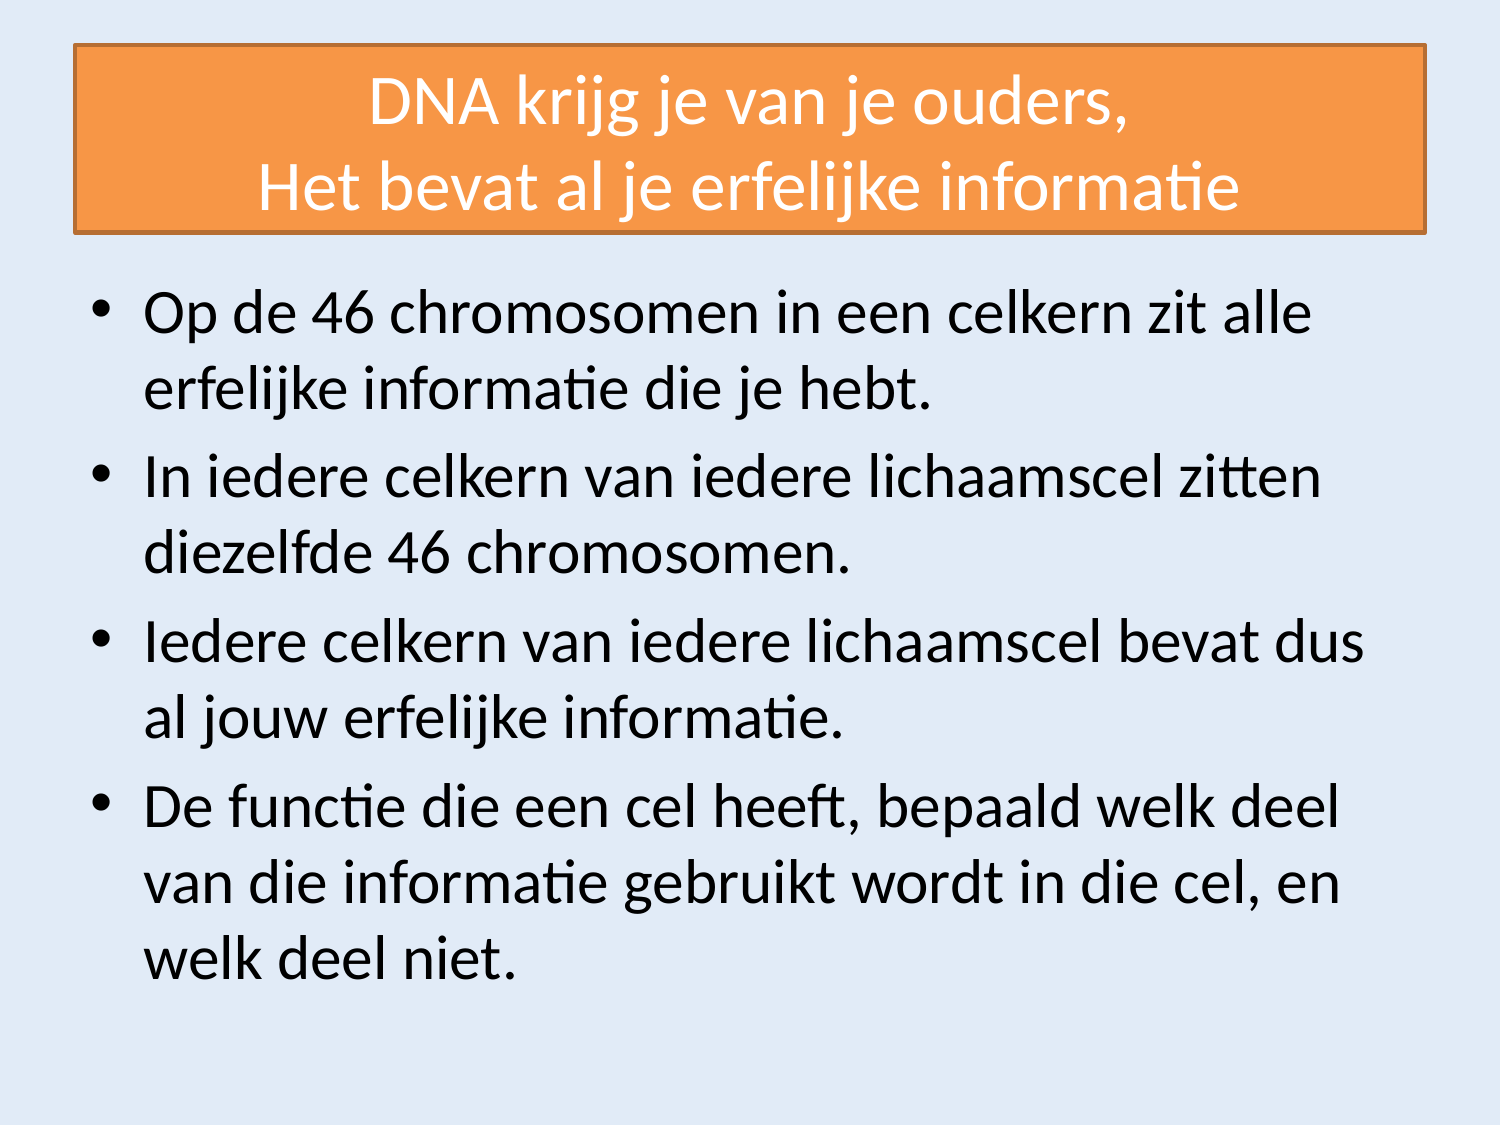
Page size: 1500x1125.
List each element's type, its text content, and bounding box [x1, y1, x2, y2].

title DNA krijg je van je ouders, Het bevat al je erfelijke informatie [73, 43, 1427, 235]
list Op de 46 chromosomen in een celkern zit alle erfelijke informatie die je hebt. In iedere celkern van iedere lichaamscel zitten diezelfde 46 chromosomen. Iedere celkern van iedere lichaamscel bevat dus al jouw erfelijke informatie. De functie die een cel heeft, bepaald welk deel van die informatie gebruikt wordt in die cel, en welk deel niet. [75, 262, 1425, 1005]
